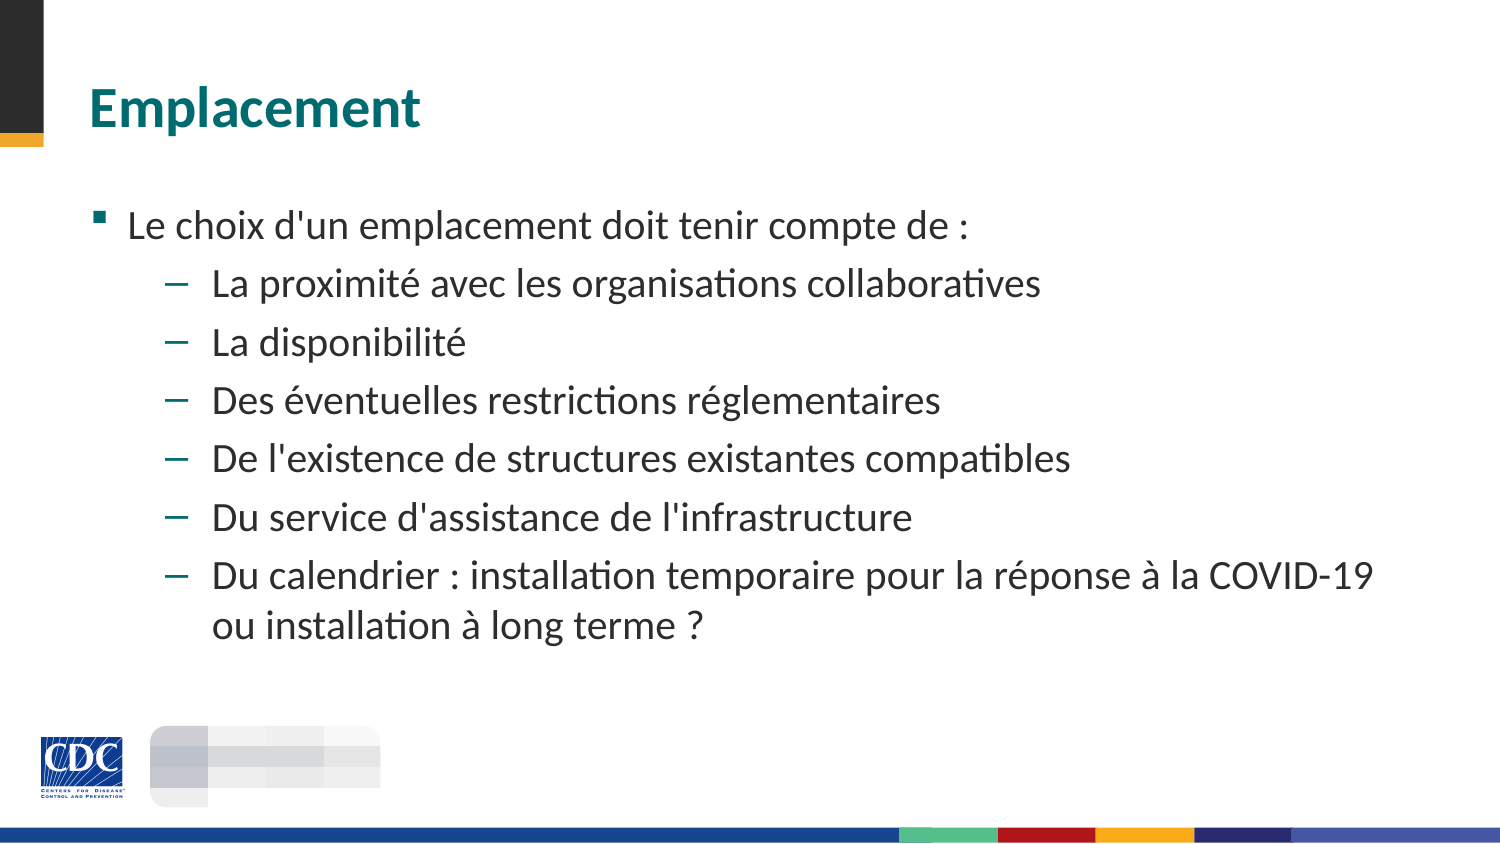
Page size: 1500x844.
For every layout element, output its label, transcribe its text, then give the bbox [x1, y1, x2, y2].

picture [41, 737, 125, 798]
title Emplacement [75, 33, 1425, 147]
list Le choix d'un emplacement doit tenir compte de : La proximité avec les organisations collaboratives La disponibilité Des éventuelles restrictions réglementaires De l'existence de structures existantes compatibles Du service d'assistance de l'infrastructure Du calendrier : installation temporaire pour la réponse à la COVID-19 ou installation à long terme ? [75, 190, 1414, 739]
